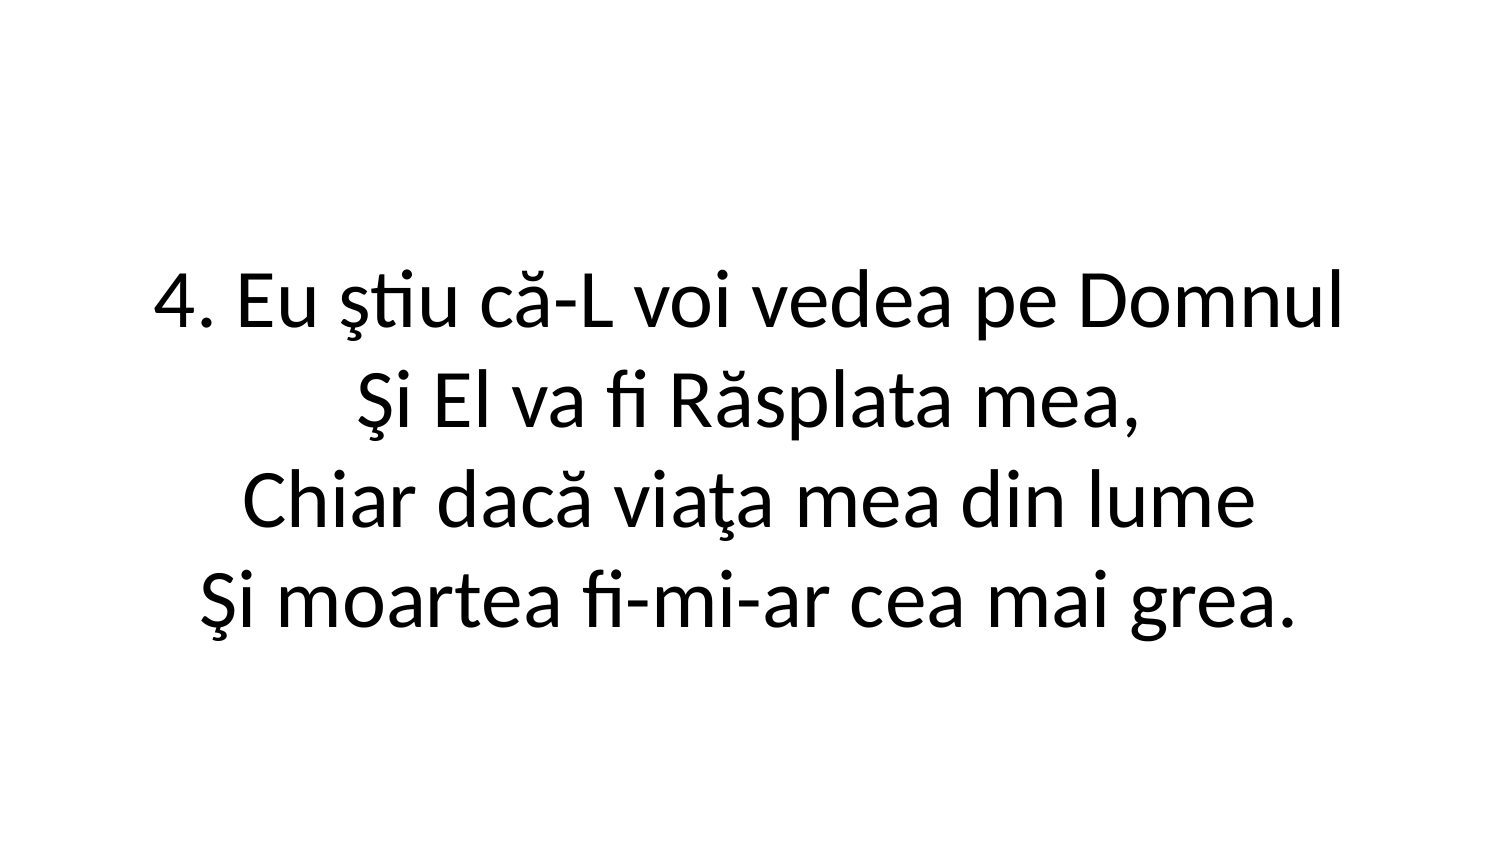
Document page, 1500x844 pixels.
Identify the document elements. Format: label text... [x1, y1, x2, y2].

text_box 4. Eu ştiu că-L voi vedea pe Domnul Şi El va fi Răsplata mea, Chiar dacă viaţa mea din lume Şi moartea fi-mi-ar cea mai grea. [138, 192, 1362, 652]
